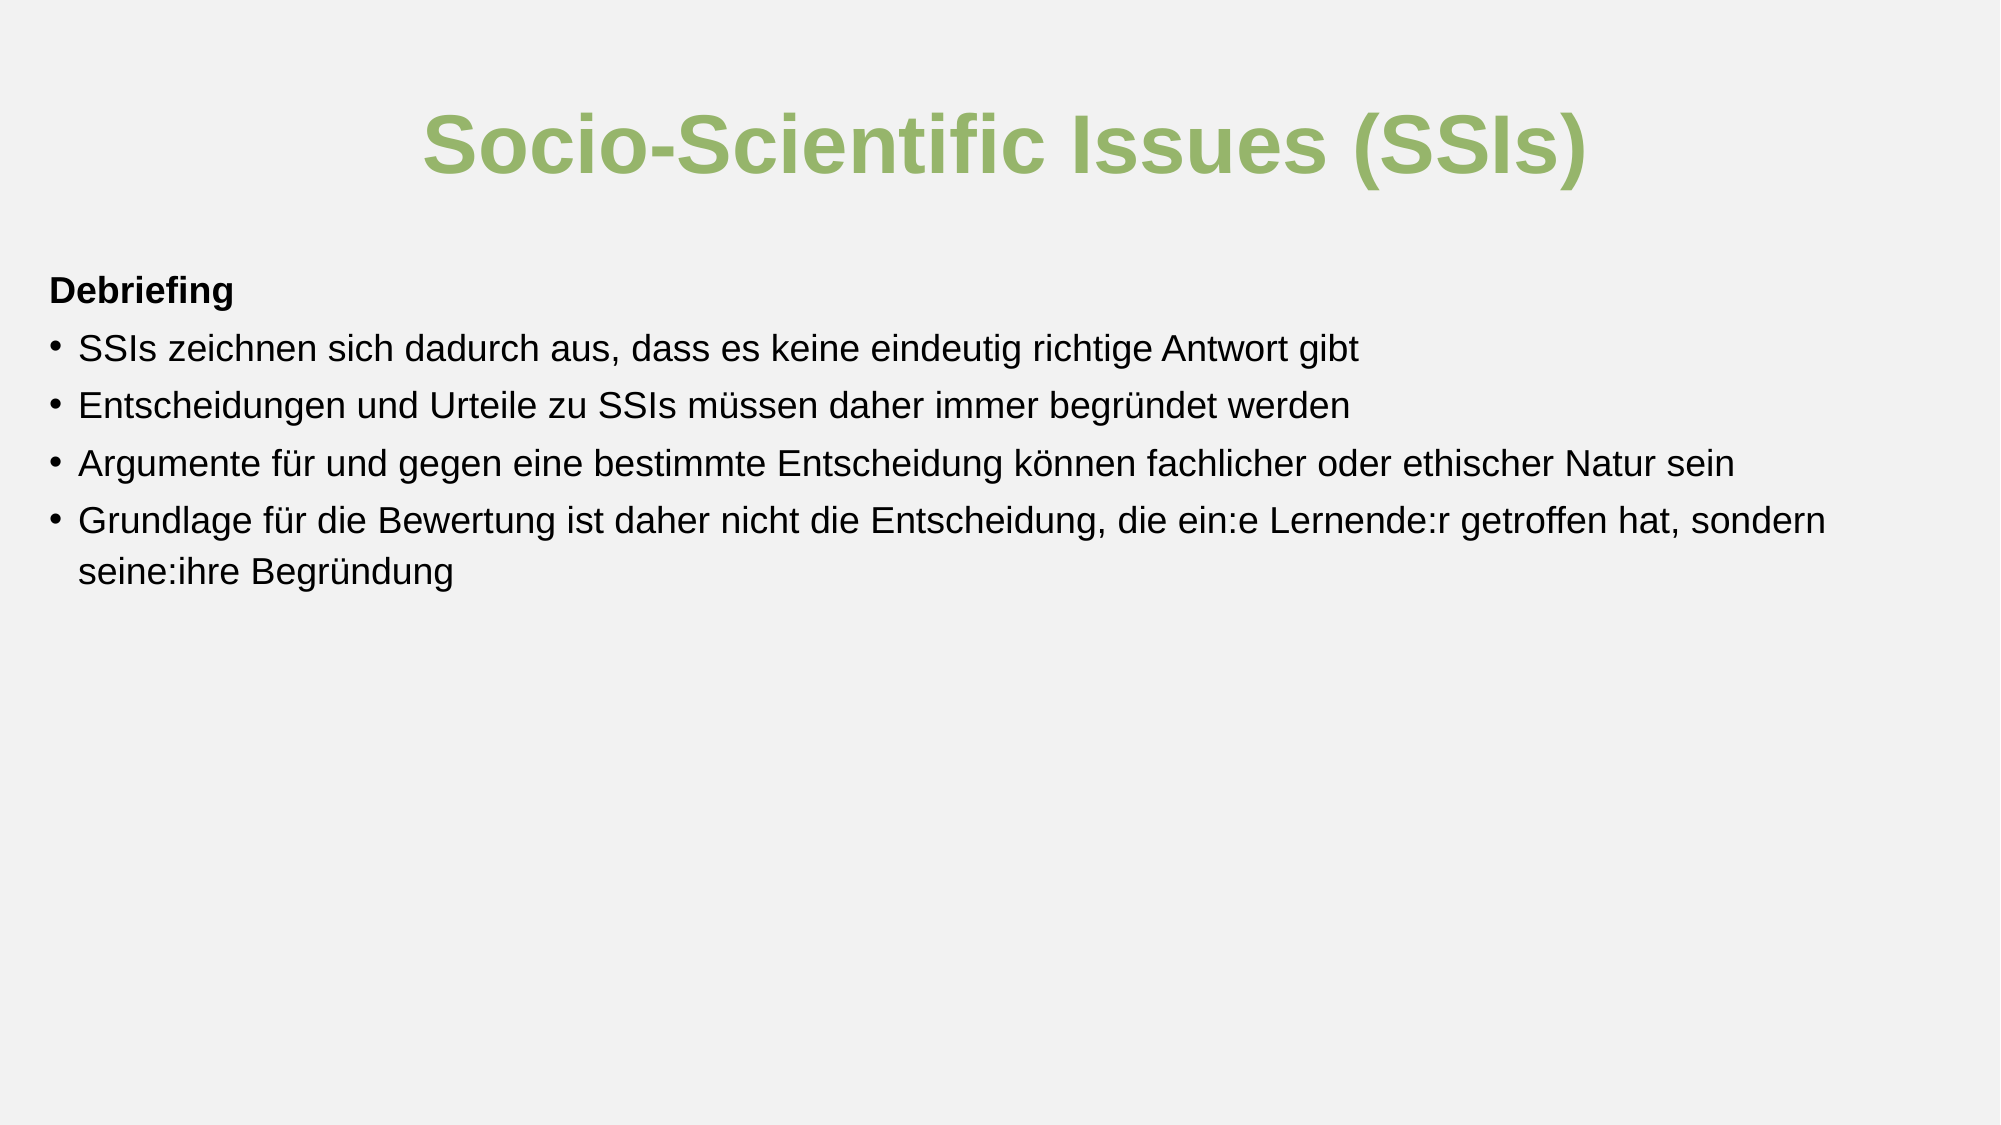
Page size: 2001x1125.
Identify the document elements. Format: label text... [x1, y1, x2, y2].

text_box Socio-Scientific Issues (SSIs) [362, 101, 1650, 243]
list Debriefing SSIs zeichnen sich dadurch aus, dass es keine eindeutig richtige Antwort gibt Entscheidungen und Urteile zu SSIs müssen daher immer begründet werden Argumente für und gegen eine bestimmte Entscheidung können fachlicher oder ethischer Natur sein Grundlage für die Bewertung ist daher nicht die Entscheidung, die ein:e Lernende:r getroffen hat, sondern seine:ihre Begründung [49, 243, 1951, 1024]
